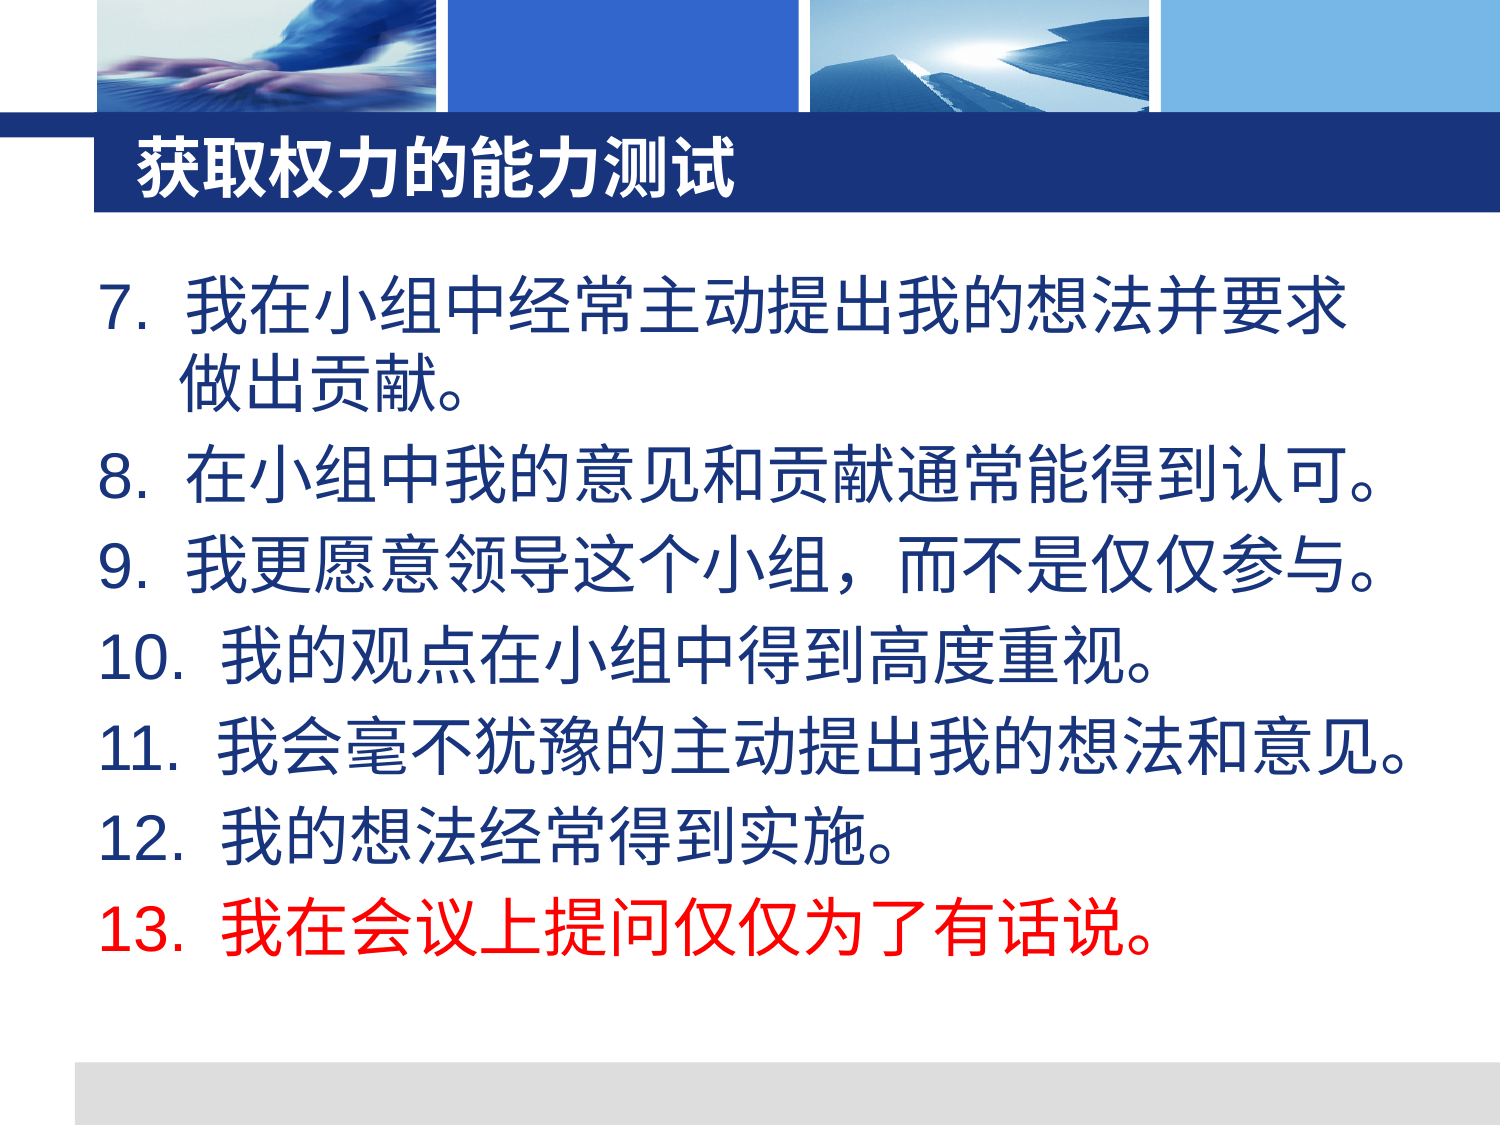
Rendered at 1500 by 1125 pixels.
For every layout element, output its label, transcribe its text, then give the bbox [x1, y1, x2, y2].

list 7. 我在小组中经常主动提出我的想法并要求做出贡献。 8. 在小组中我的意见和贡献通常能得到认可。 9. 我更愿意领导这个小组，而不是仅仅参与。 10. 我的观点在小组中得到高度重视。 11. 我会毫不犹豫的主动提出我的想法和意见。 12. 我的想法经常得到实施。 13. 我在会议上提问仅仅为了有话说。 [82, 257, 1425, 1032]
title 获取权力的能力测试 [120, 120, 1400, 213]
picture [810, 0, 1150, 112]
picture [97, 0, 437, 112]
